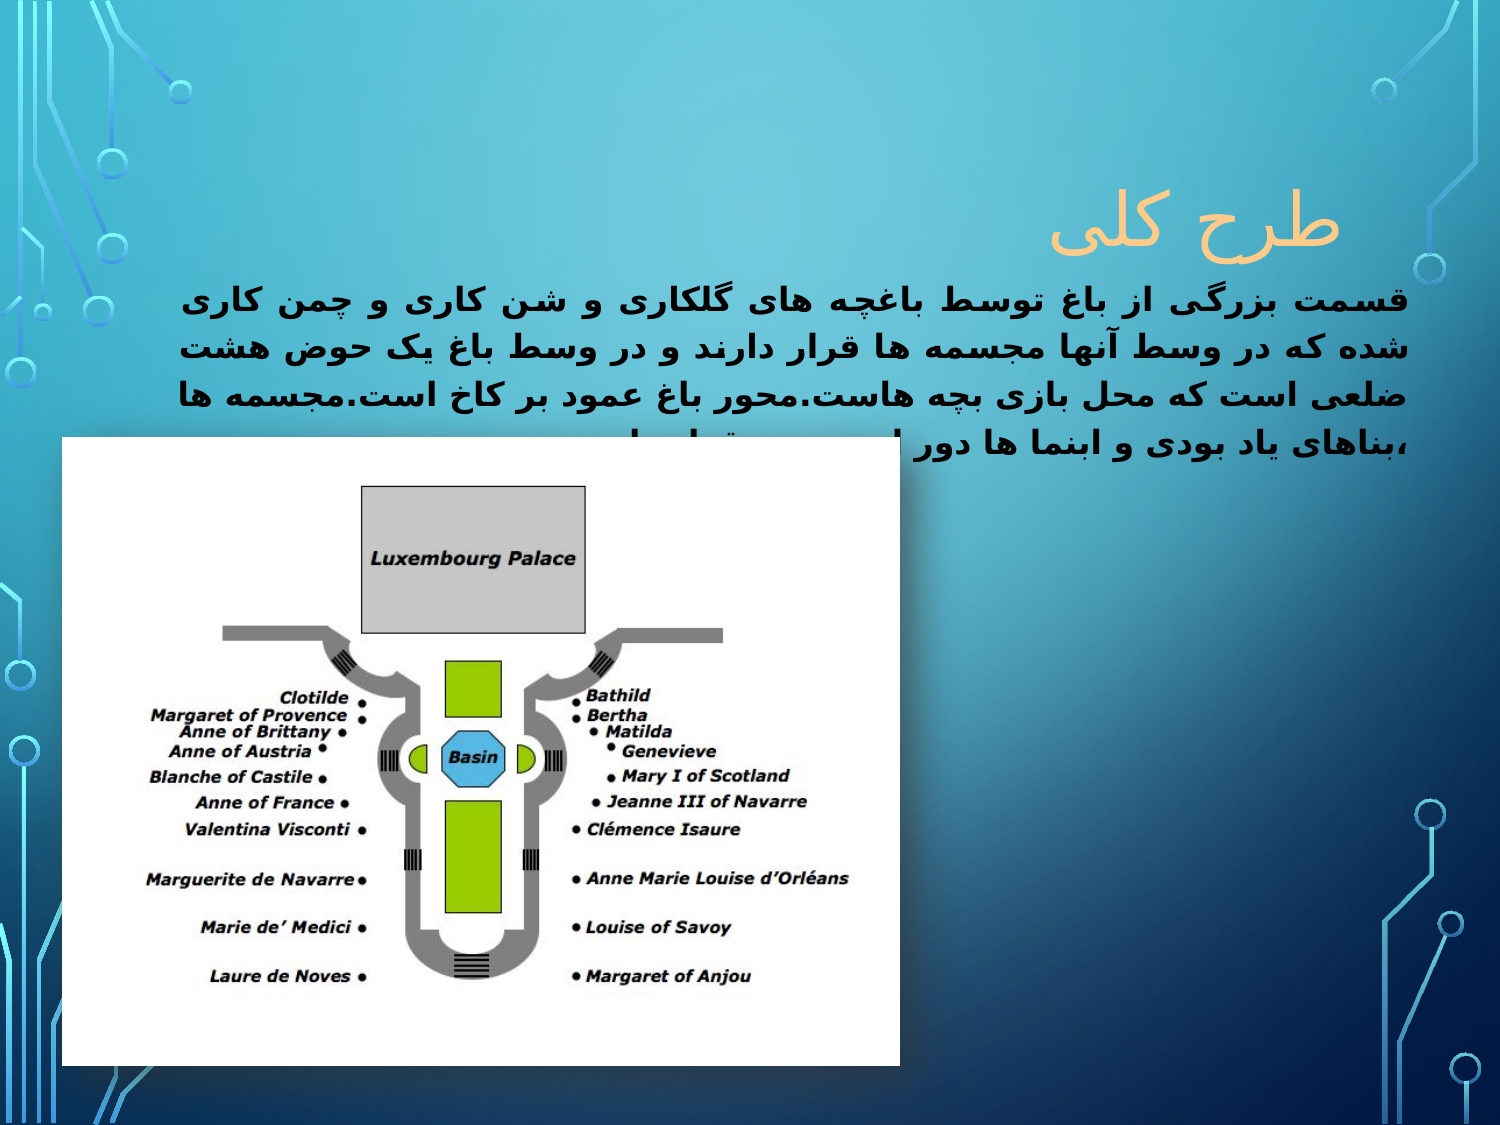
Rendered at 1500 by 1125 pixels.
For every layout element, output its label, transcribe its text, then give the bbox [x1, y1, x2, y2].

list قسمت بزرگی از باغ توسط باغچه های گلکاری و شن کاری و چمن کاری شده که در وسط آنها مجسمه ها قرار دارند و در وسط باغ یک حوض هشت ضلعی است که محل بازی بچه هاست.محور باغ عمود بر کاخ است.مجسمه ها ،بناهای یاد بودی و ابنما ها دور این محور قرار دارند. [162, 262, 1425, 1035]
title طرح کلی [140, 101, 1360, 344]
picture [62, 437, 901, 1066]
